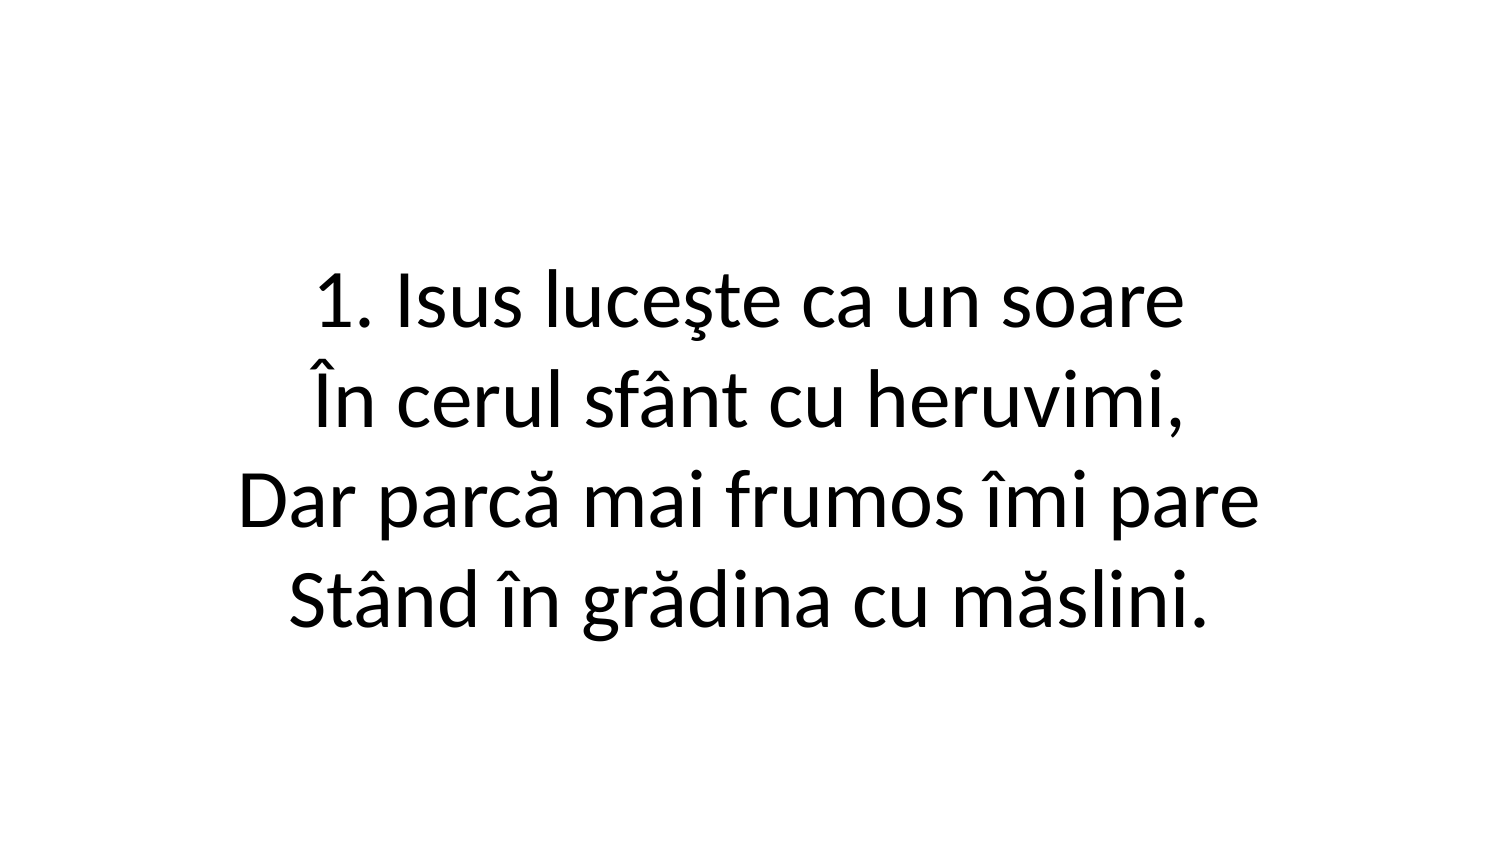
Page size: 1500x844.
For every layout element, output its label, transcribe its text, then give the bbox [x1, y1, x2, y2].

text_box 1. Isus luceşte ca un soare În cerul sfânt cu heruvimi, Dar parcă mai frumos îmi pare Stând în grădina cu măslini. [222, 192, 1278, 652]
